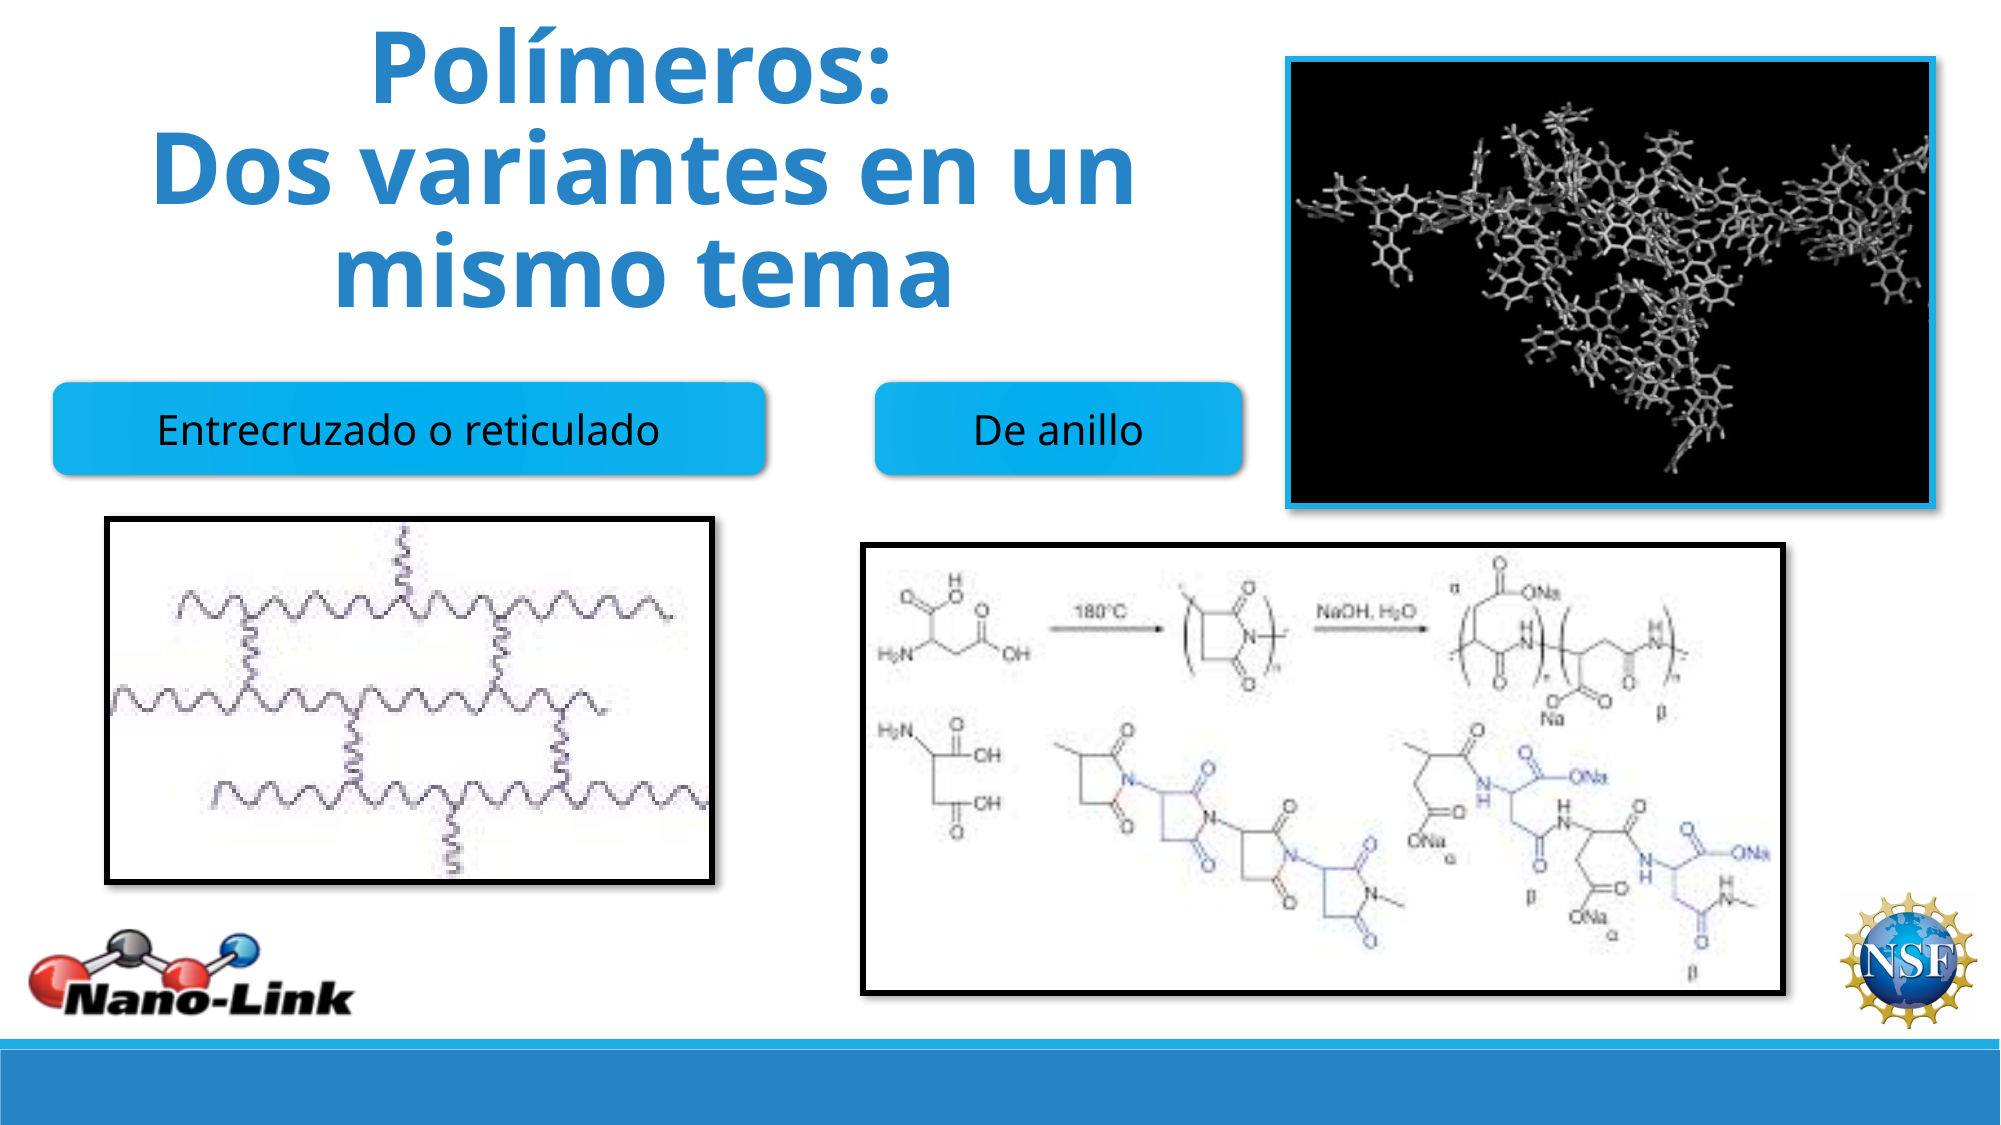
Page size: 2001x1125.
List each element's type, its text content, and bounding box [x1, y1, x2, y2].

picture [109, 521, 710, 880]
picture [1835, 889, 1981, 1032]
picture [1290, 61, 1930, 504]
picture [19, 916, 374, 1032]
text_box De anillo [874, 382, 1242, 475]
text_box Entrecruzado o reticulado [52, 382, 766, 475]
picture [865, 547, 1781, 991]
text_box Polímeros: Dos variantes en un mismo tema [0, 12, 1291, 337]
